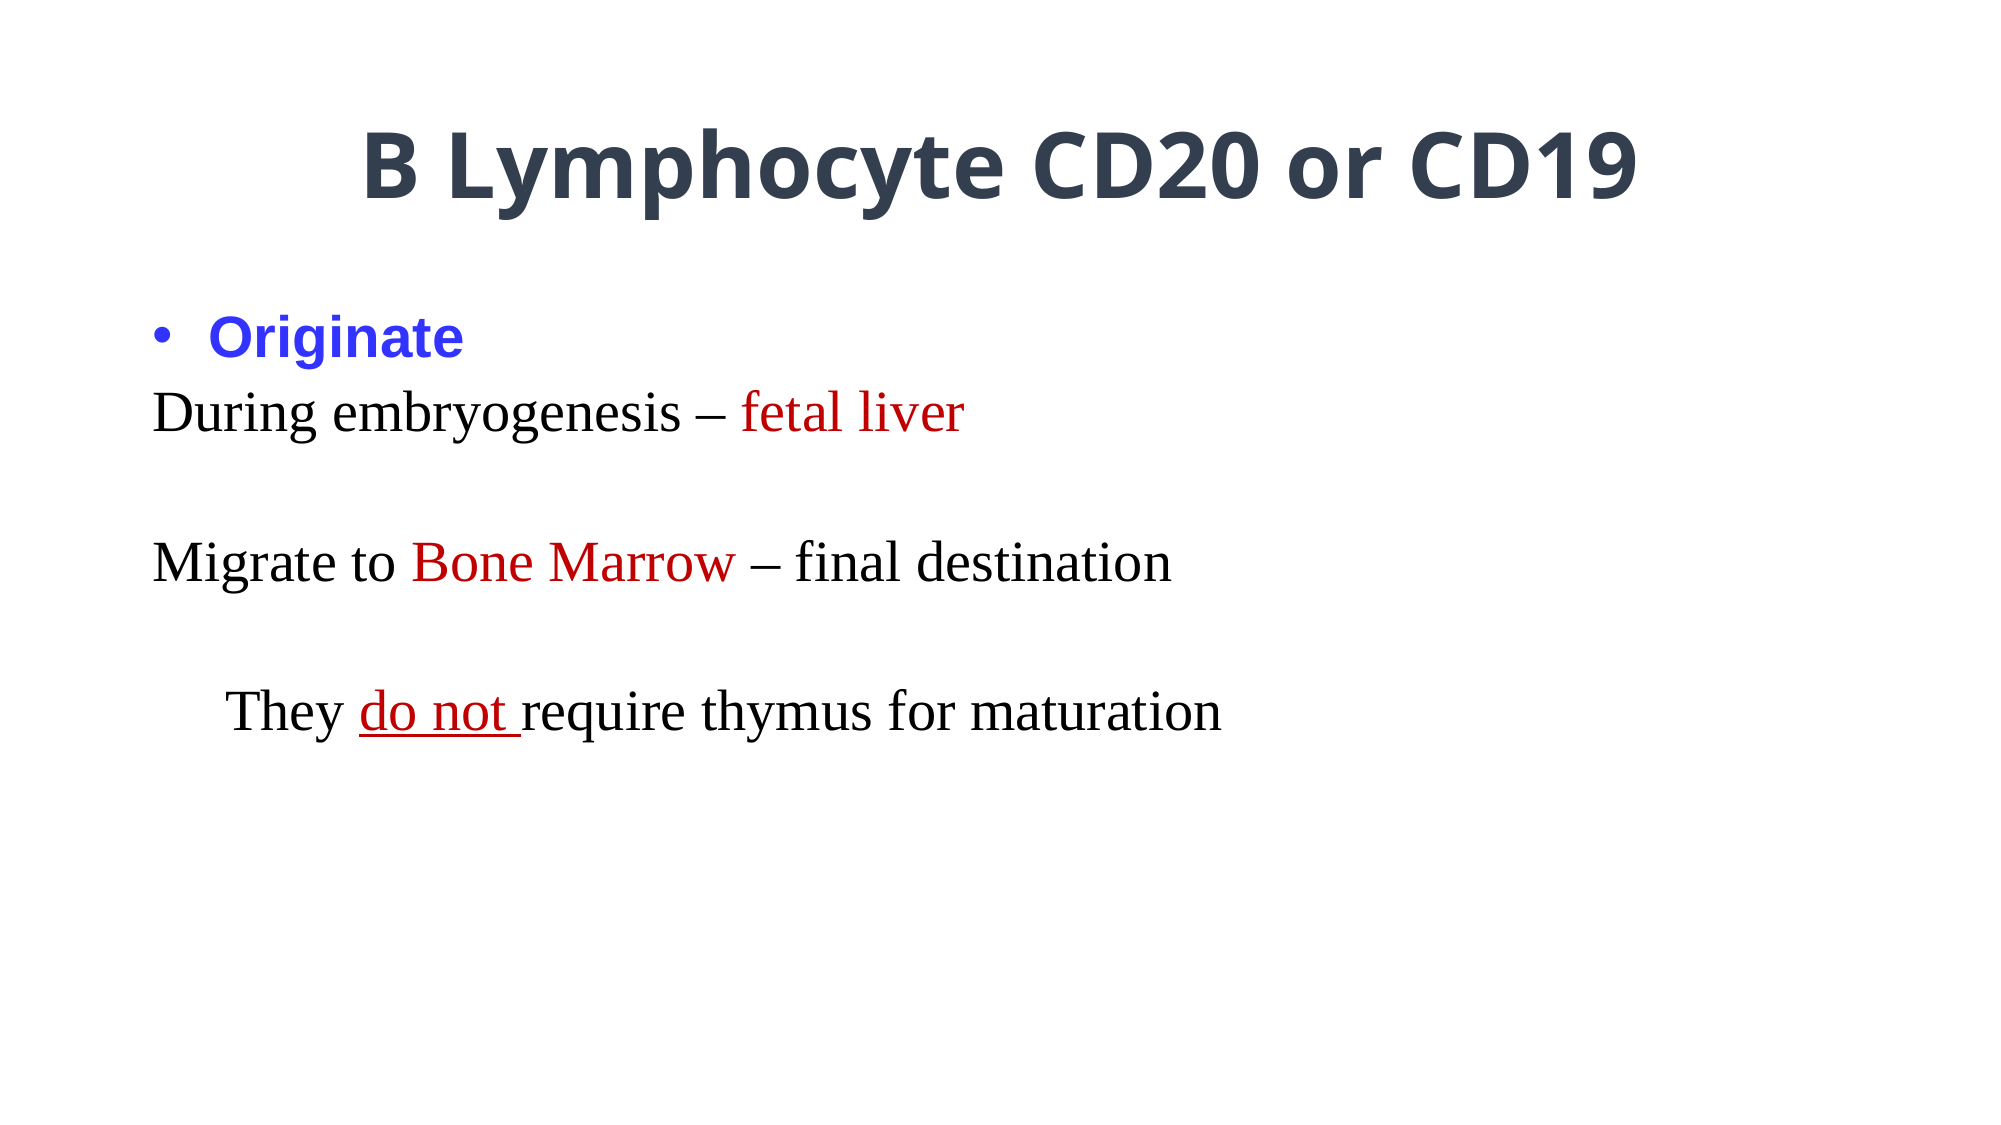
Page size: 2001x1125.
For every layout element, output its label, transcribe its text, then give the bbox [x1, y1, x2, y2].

list Originate During embryogenesis – fetal liver Migrate to Bone Marrow – final destination They do not require thymus for maturation [137, 299, 1863, 1014]
title B Lymphocyte CD20 or CD19 [137, 59, 1863, 278]
